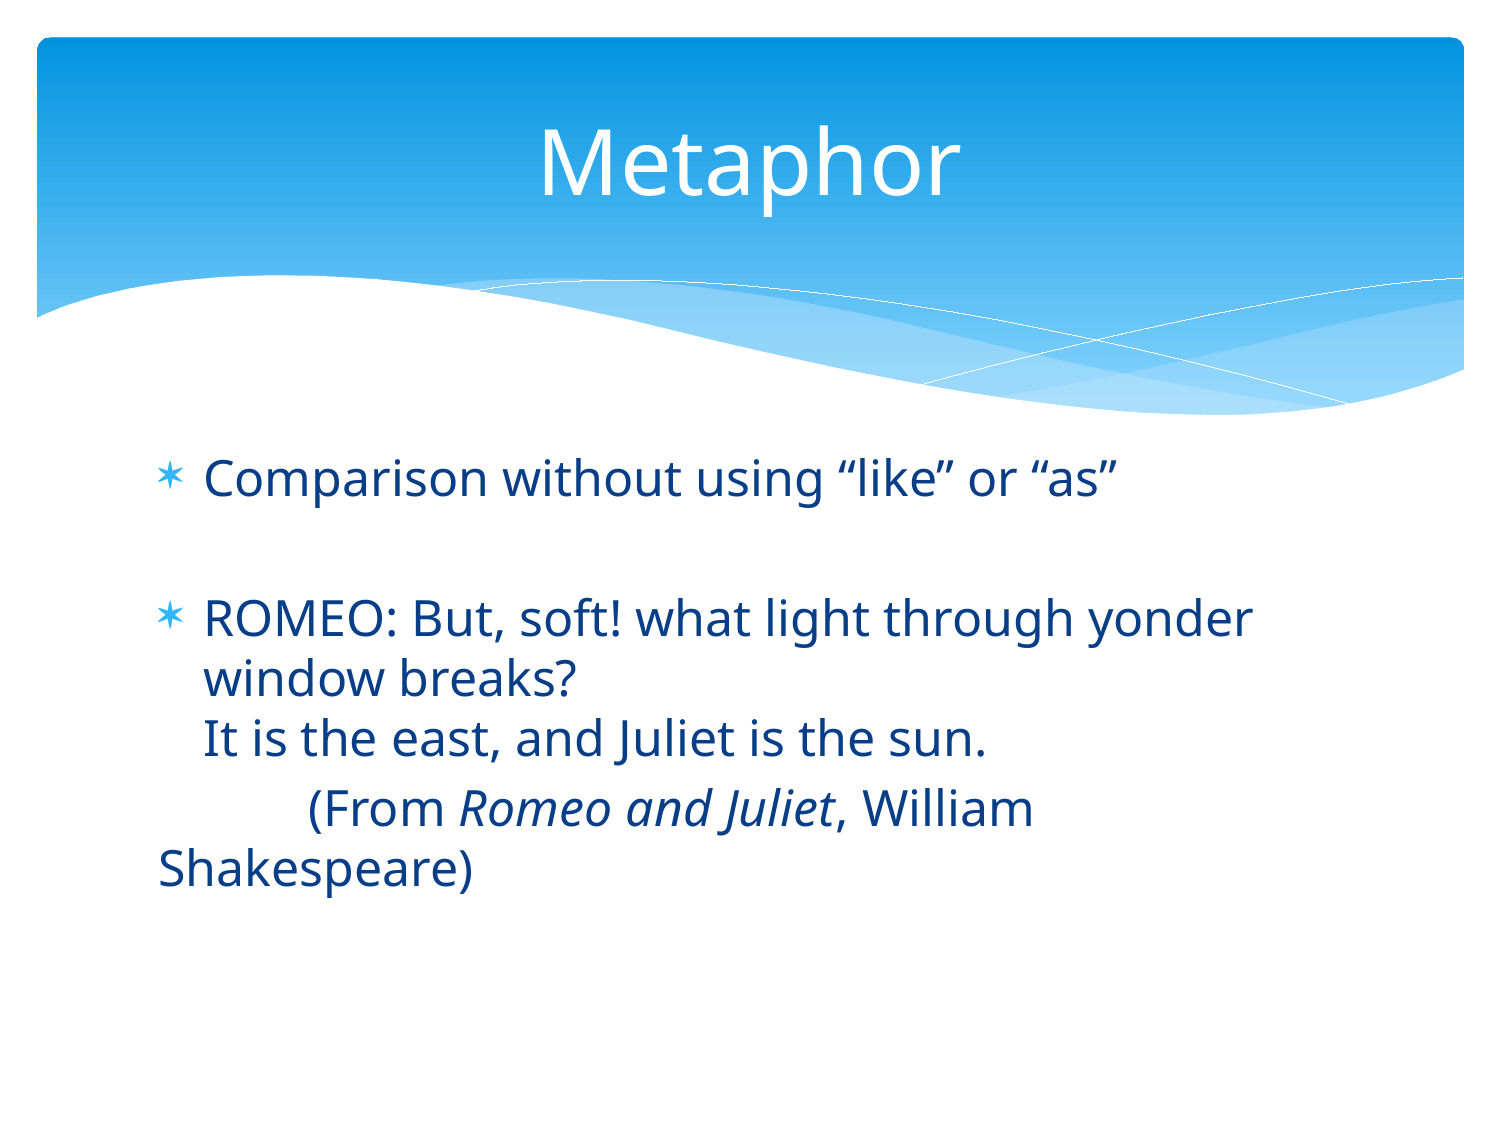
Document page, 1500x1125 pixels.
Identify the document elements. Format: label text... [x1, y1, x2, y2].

title Metaphor [75, 55, 1425, 261]
list Comparison without using “like” or “as” ROMEO: But, soft! what light through yonder window breaks? It is the east, and Juliet is the sun. (From Romeo and Juliet, William Shakespeare) [143, 438, 1359, 1005]
